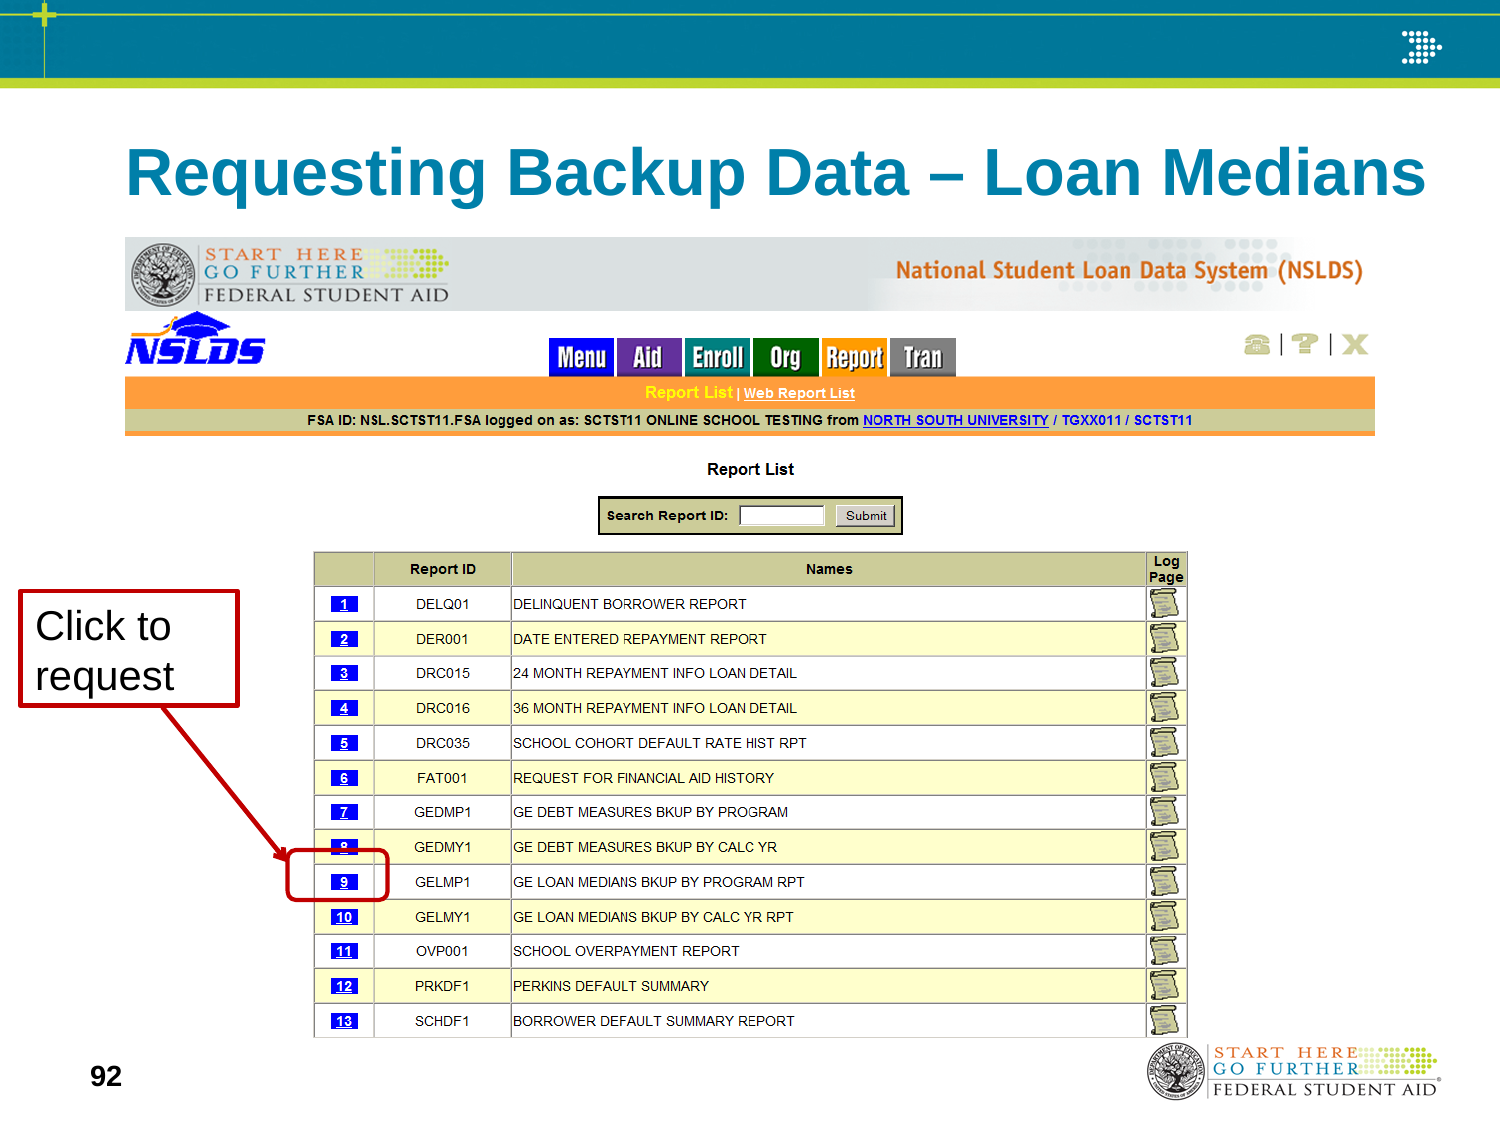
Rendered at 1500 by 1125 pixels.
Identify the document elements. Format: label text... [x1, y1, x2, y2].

picture [0, 78, 1500, 1125]
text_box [162, 706, 288, 863]
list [124, 237, 1376, 1038]
slide_number 92 [74, 1049, 388, 1125]
picture [0, 3, 1500, 26]
picture [1424, 32, 1428, 42]
title Requesting Backup Data – Loan Medians [56, 112, 1444, 226]
text_box Click to request [20, 591, 119, 706]
